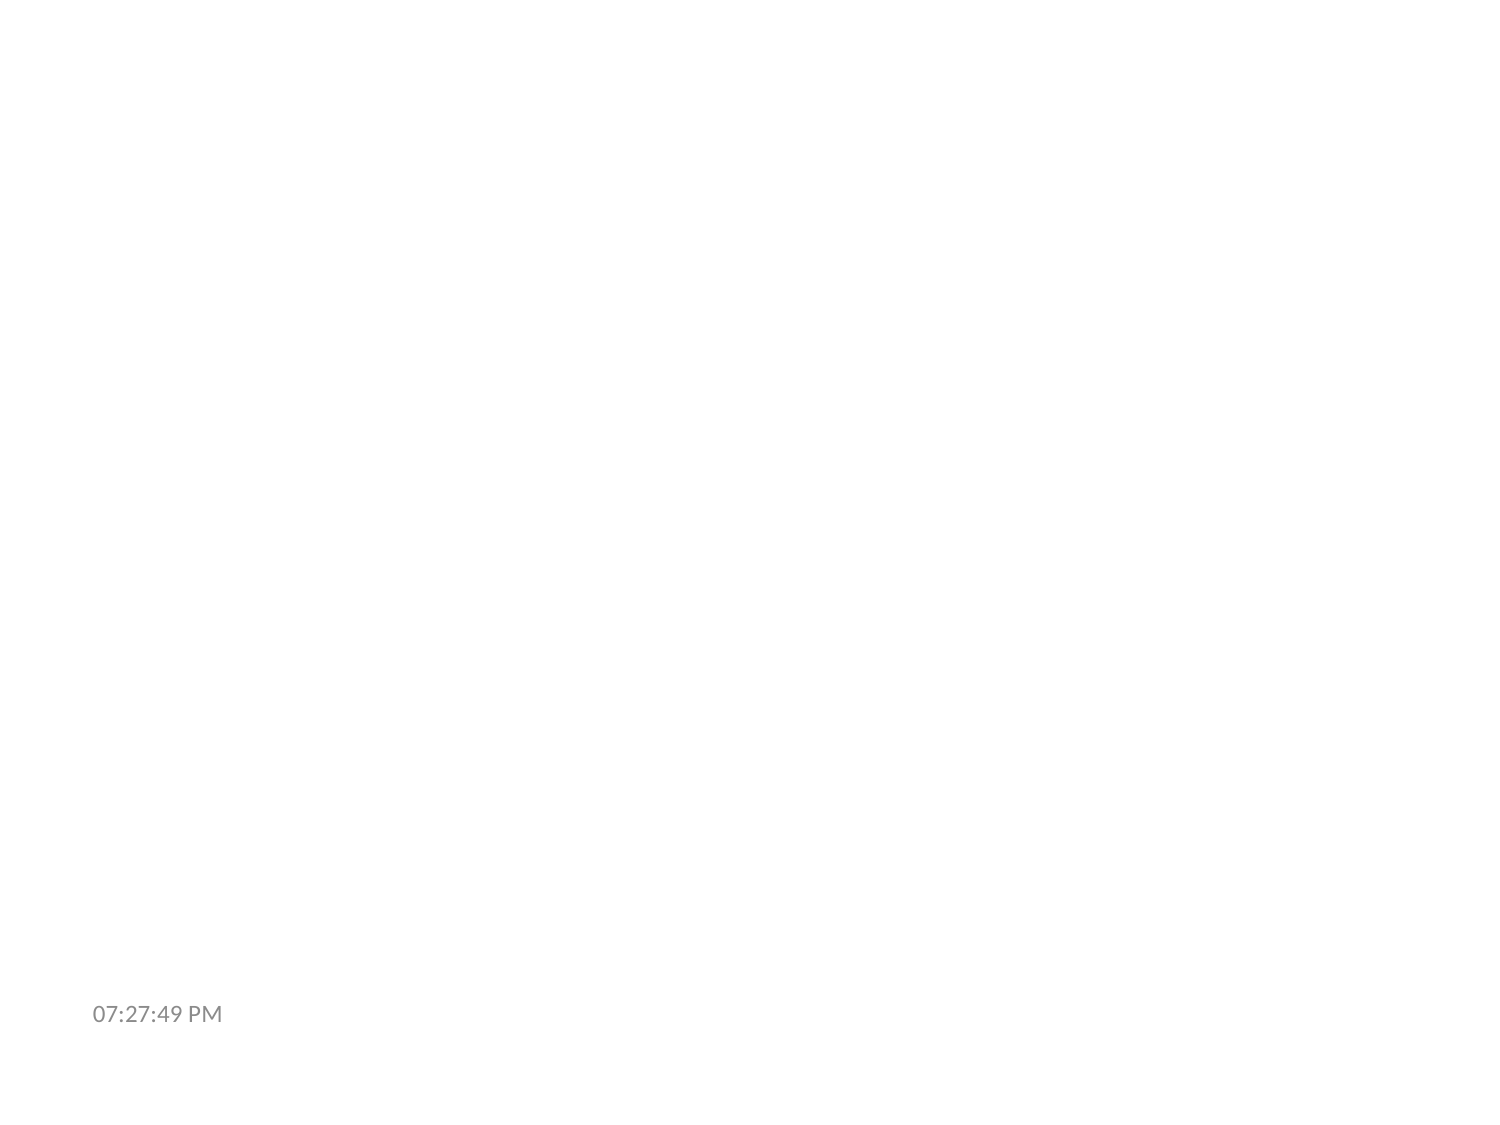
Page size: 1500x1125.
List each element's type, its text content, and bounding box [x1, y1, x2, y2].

text_box 3:35:09 PM [77, 982, 428, 1043]
